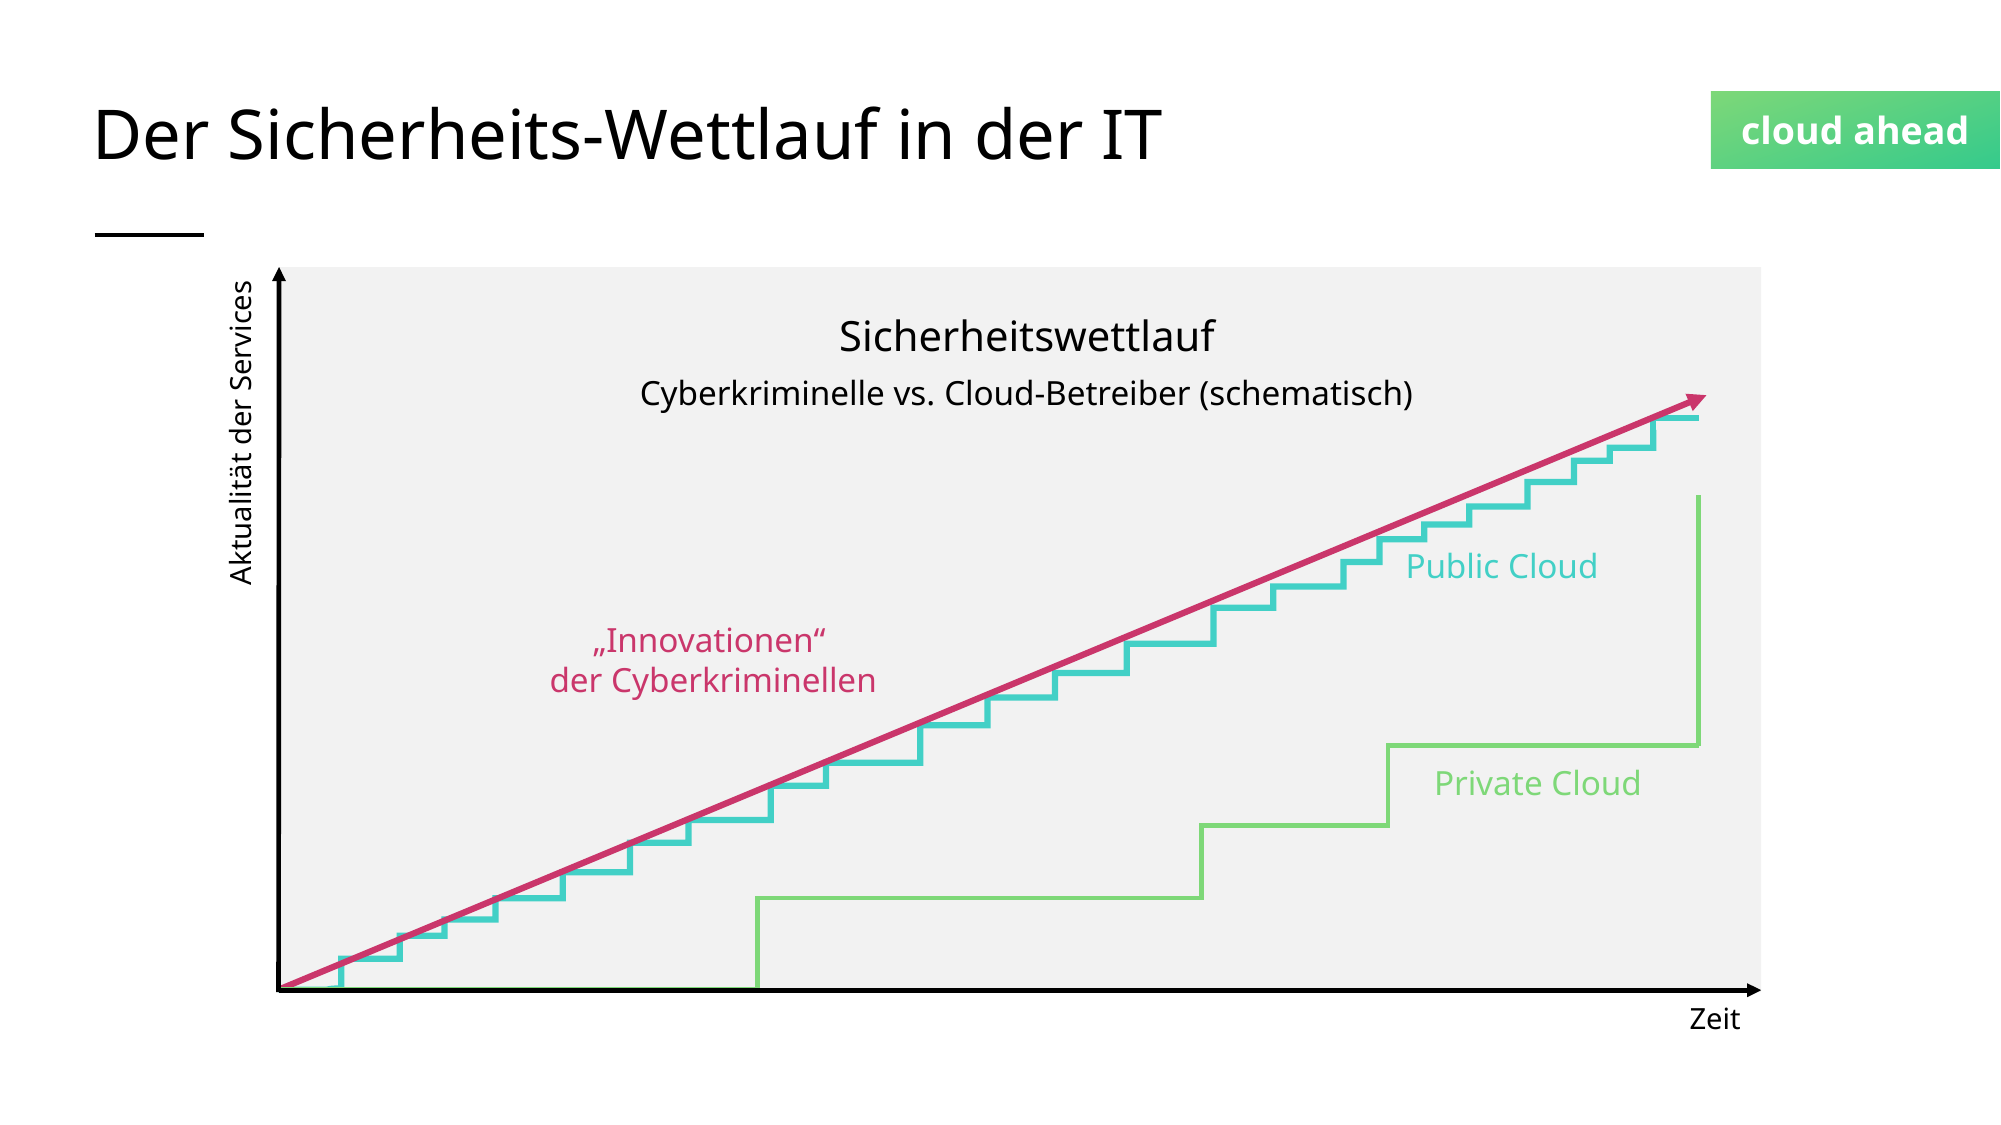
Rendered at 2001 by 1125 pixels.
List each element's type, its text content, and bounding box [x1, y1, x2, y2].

title Der Sicherheits-Wettlauf in der IT [77, 67, 1803, 197]
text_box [214, 266, 1763, 1044]
